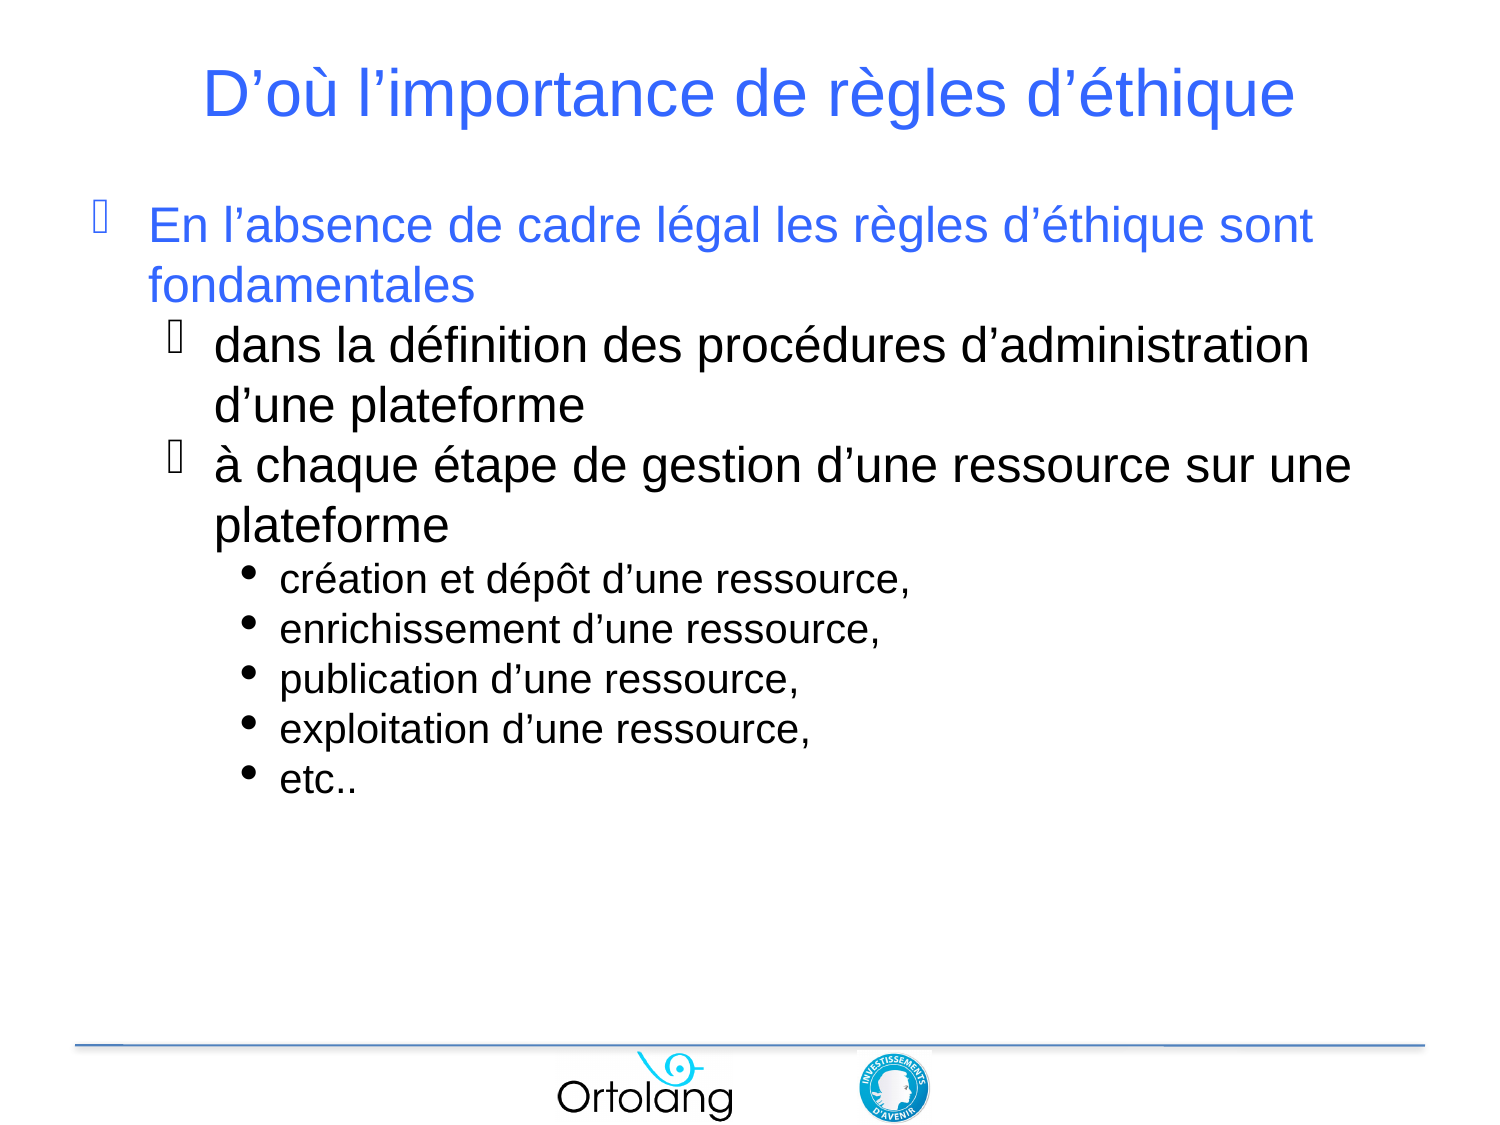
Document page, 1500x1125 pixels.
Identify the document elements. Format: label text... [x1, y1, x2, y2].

picture [555, 1050, 733, 1122]
list En l’absence de cadre légal les règles d’éthique sont fondamentales dans la définition des procédures d’administration d’une plateforme à chaque étape de gestion d’une ressource sur une plateforme création et dépôt d’une ressource, enrichissement d’une ressource, publication d’une ressource, exploitation d’une ressource, etc.. [76, 184, 1427, 1035]
picture [857, 1050, 932, 1125]
title D’où l’importance de règles d’éthique [75, 42, 1425, 112]
